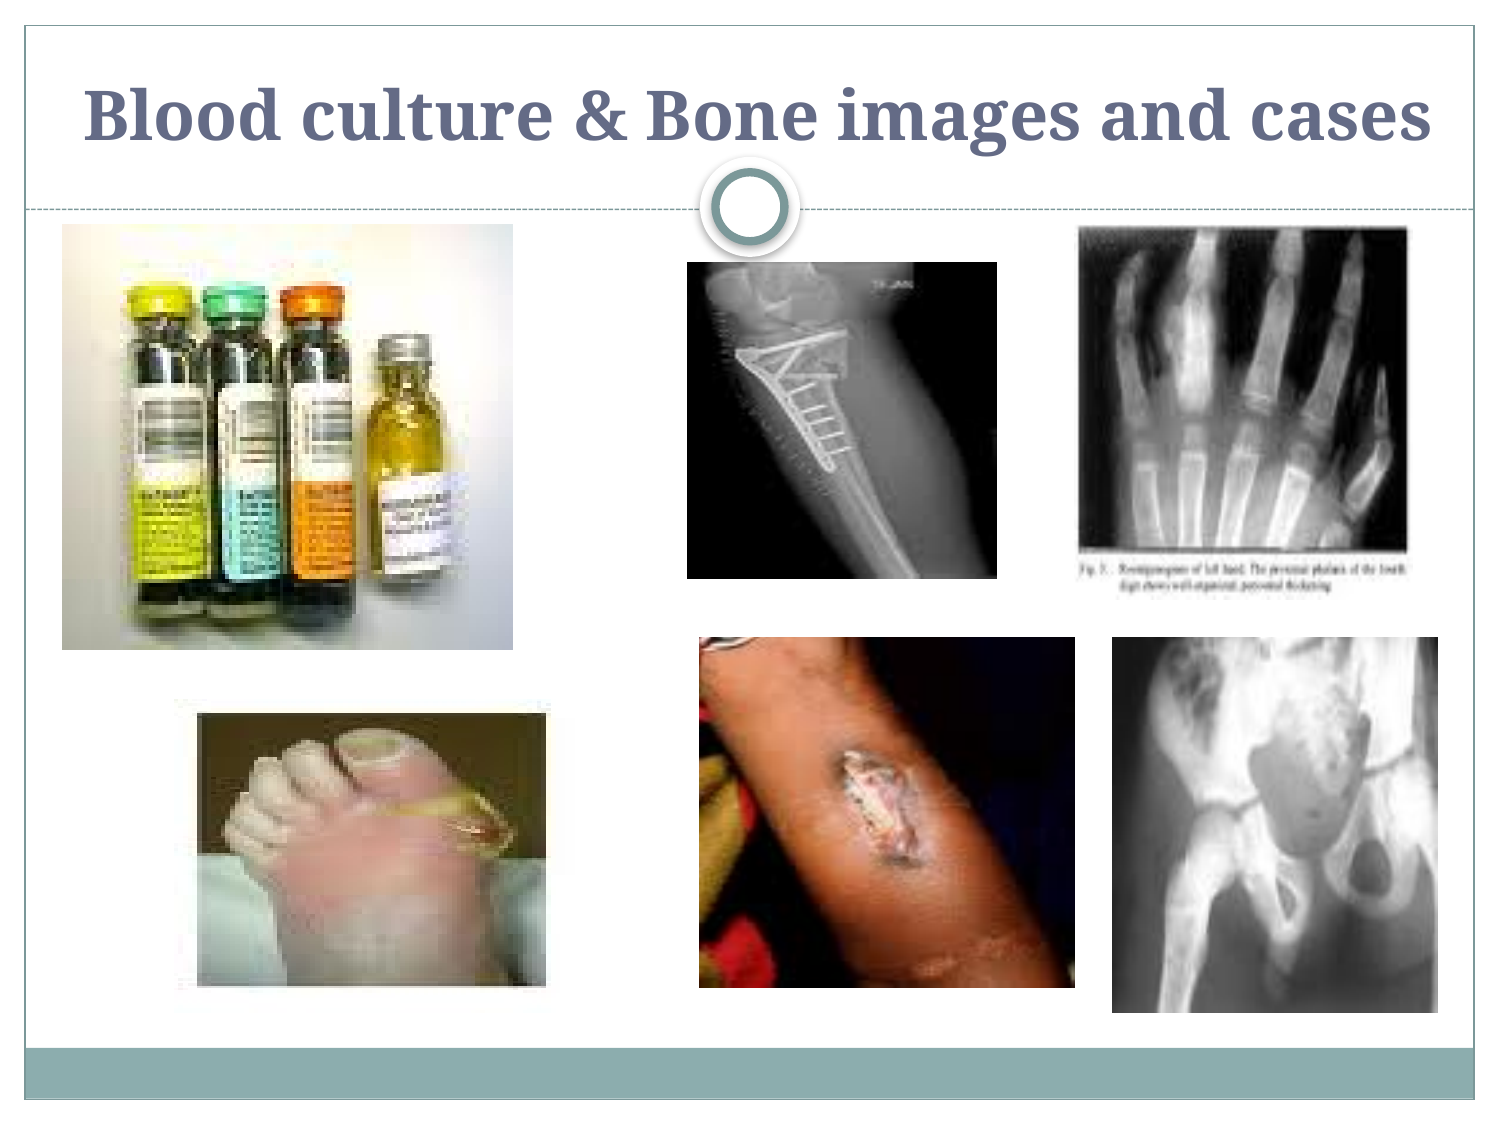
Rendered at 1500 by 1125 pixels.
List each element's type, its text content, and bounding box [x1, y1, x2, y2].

picture [687, 262, 998, 579]
picture [174, 699, 576, 1013]
picture [62, 224, 513, 651]
picture [1112, 637, 1438, 1013]
title Blood culture & Bone images and cases [49, 37, 1450, 162]
picture [699, 637, 1076, 988]
picture [1074, 224, 1413, 601]
